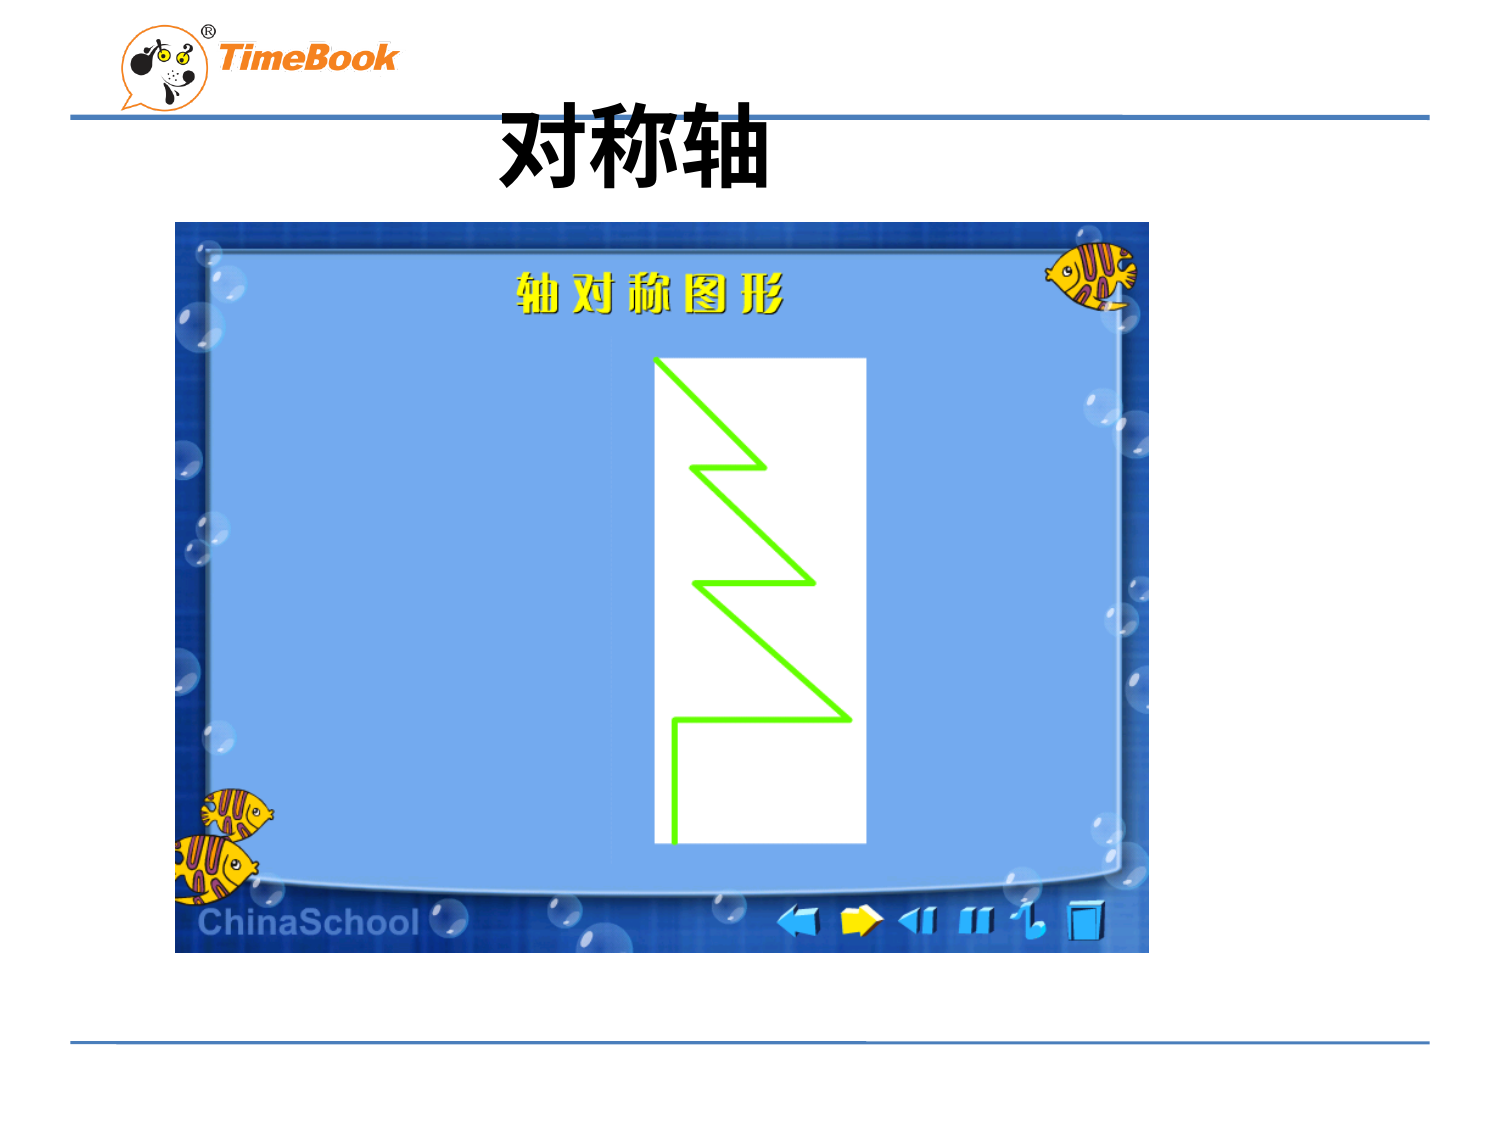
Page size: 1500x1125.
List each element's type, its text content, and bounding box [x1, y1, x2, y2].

text_box 对称轴 [482, 81, 787, 207]
picture [118, 22, 408, 113]
picture [175, 222, 1149, 953]
